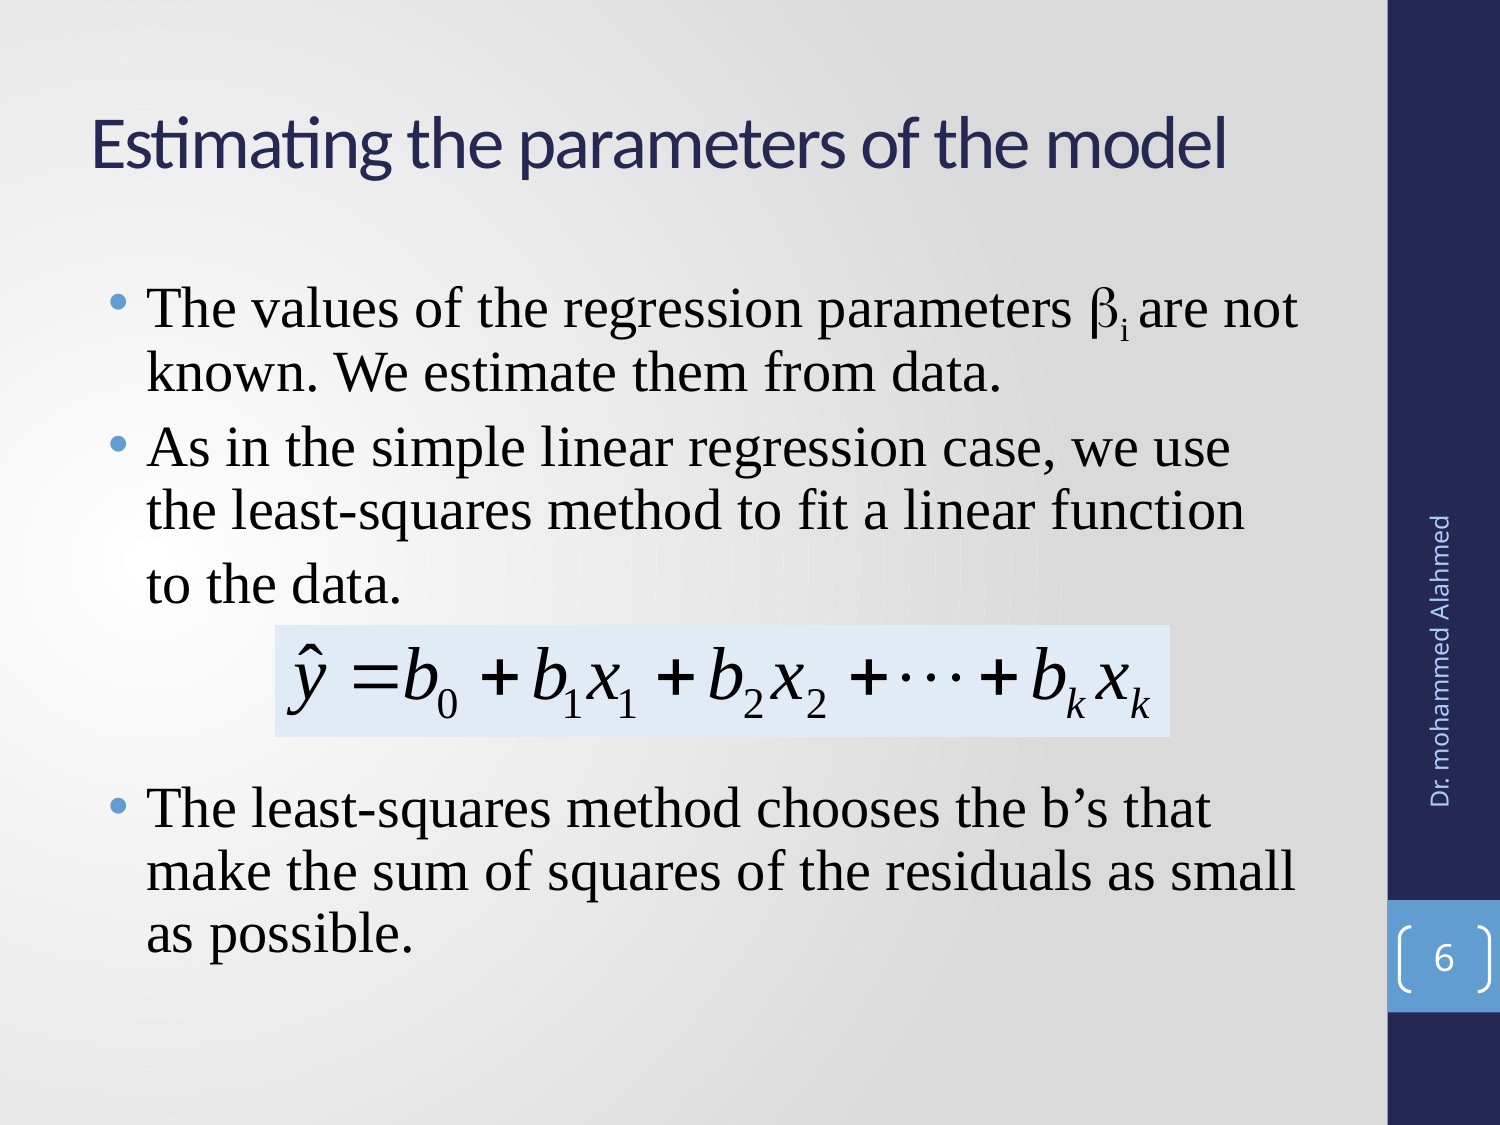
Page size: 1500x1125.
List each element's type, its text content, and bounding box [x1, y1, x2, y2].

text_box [274, 624, 1171, 738]
footer Dr. mohammed Alahmed [1408, 500, 1469, 889]
slide_number 6 [1397, 925, 1492, 994]
list The values of the regression parameters i are not known. We estimate them from data. As in the simple linear regression case, we use the least-squares method to fit a linear function to the data. The least-squares method chooses the b’s that make the sum of squares of the residuals as small as possible. [75, 262, 1325, 1050]
title Estimating the parameters of the model [75, 45, 1325, 233]
